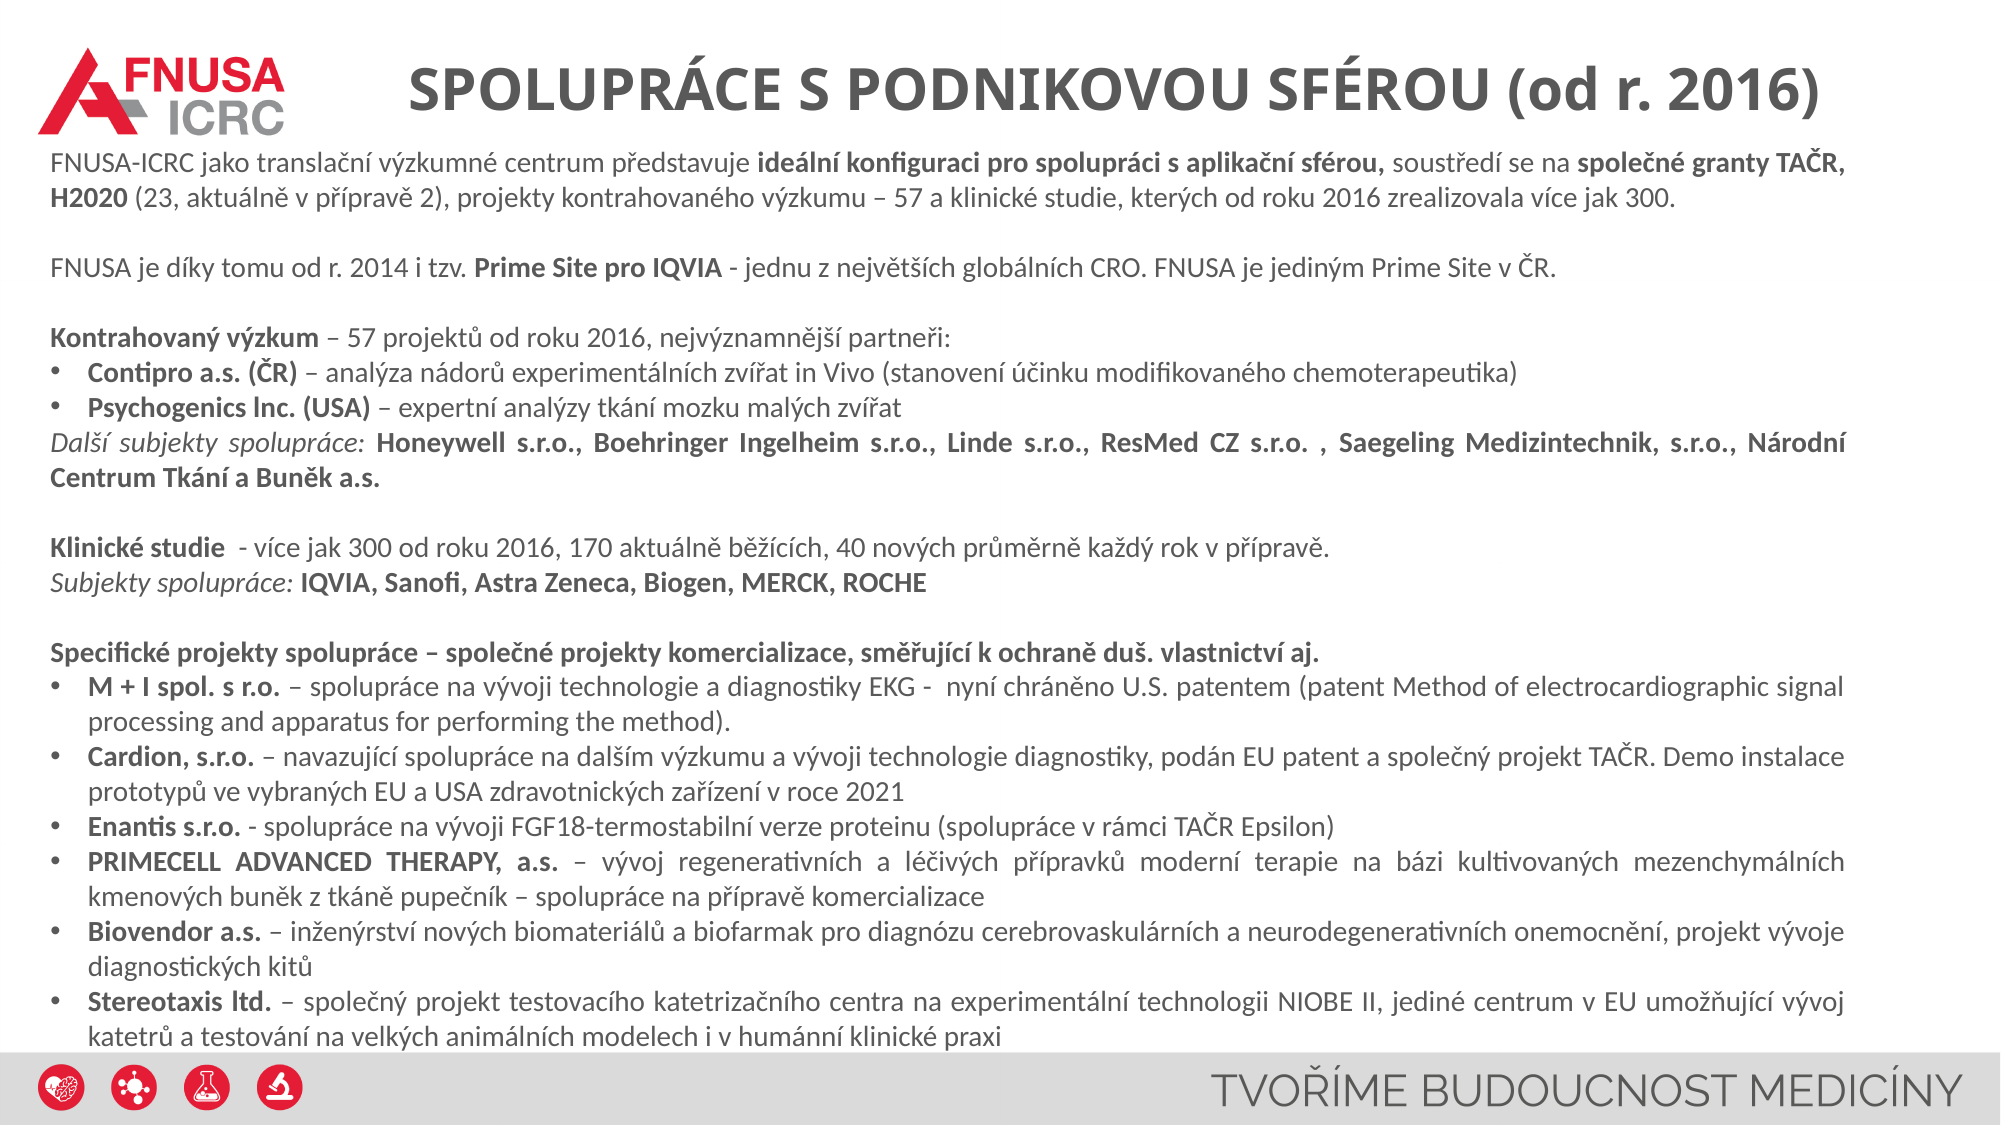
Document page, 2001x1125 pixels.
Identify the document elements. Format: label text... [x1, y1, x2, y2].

title SPOLUPRÁCE S PODNIKOVOU SFÉROU (od r. 2016) [304, 54, 1836, 129]
list FNUSA-ICRC jako translační výzkumné centrum představuje ideální konfiguraci pro spolupráci s aplikační sférou, soustředí se na společné granty TAČR, H2020 (23, aktuálně v přípravě 2), projekty kontrahovaného výzkumu – 57 a klinické studie, kterých od roku 2016 zrealizovala více jak 300. FNUSA je díky tomu od r. 2014 i tzv. Prime Site pro IQVIA - jednu z největších globálních CRO. FNUSA je jediným Prime Site v ČR. Kontrahovaný výzkum – 57 projektů od roku 2016, nejvýznamnější partneři: Contipro a.s. (ČR) – analýza nádorů experimentálních zvířat in Vivo (stanovení účinku modifikovaného chemoterapeutika) Psychogenics lnc. (USA) – expertní analýzy tkání mozku malých zvířat Další subjekty spolupráce: Honeywell s.r.o., Boehringer Ingelheim s.r.o., Linde s.r.o., ResMed CZ s.r.o. , Saegeling Medizintechnik, s.r.o., Národní Centrum Tkání a Buněk a.s. Klinické studie - více jak 300 od roku 2016, 170 aktuálně běžících, 40 nových průměrně každý rok v přípravě. Subjekty spolupráce: IQVIA, Sanofi, Astra Zeneca, Biogen, MERCK, ROCHE Specifické projekty spolupráce – společné projekty komercializace, směřující k ochraně duš. vlastnictví aj. M + I spol. s r.o. – spolupráce na vývoji technologie a diagnostiky EKG - nyní chráněno U.S. patentem (patent Method of electrocardiographic signal processing and apparatus for performing the method). Cardion, s.r.o. – navazující spolupráce na dalším výzkumu a vývoji technologie diagnostiky, podán EU patent a společný projekt TAČR. Demo instalace prototypů ve vybraných EU a USA zdravotnických zařízení v roce 2021 Enantis s.r.o. - spolupráce na vývoji FGF18-termostabilní verze proteinu (spolupráce v rámci TAČR Epsilon) PRIMECELL ADVANCED THERAPY, a.s. – vývoj regenerativních a léčivých přípravků moderní terapie na bázi kultivovaných mezenchymálních kmenových buněk z tkáně pupečník – spolupráce na přípravě komercializace Biovendor a.s. – inženýrství nových biomateriálů a biofarmak pro diagnózu cerebrovaskulárních a neurodegenerativních onemocnění, projekt vývoje diagnostických kitů Stereotaxis ltd. – společný projekt testovacího katetrizačního centra na experimentální technologii NIOBE II, jediné centrum v EU umožňující vývoj katetrů a testování na velkých animálních modelech i v humánní klinické praxi [35, 135, 1861, 983]
picture [0, 0, 2001, 1125]
